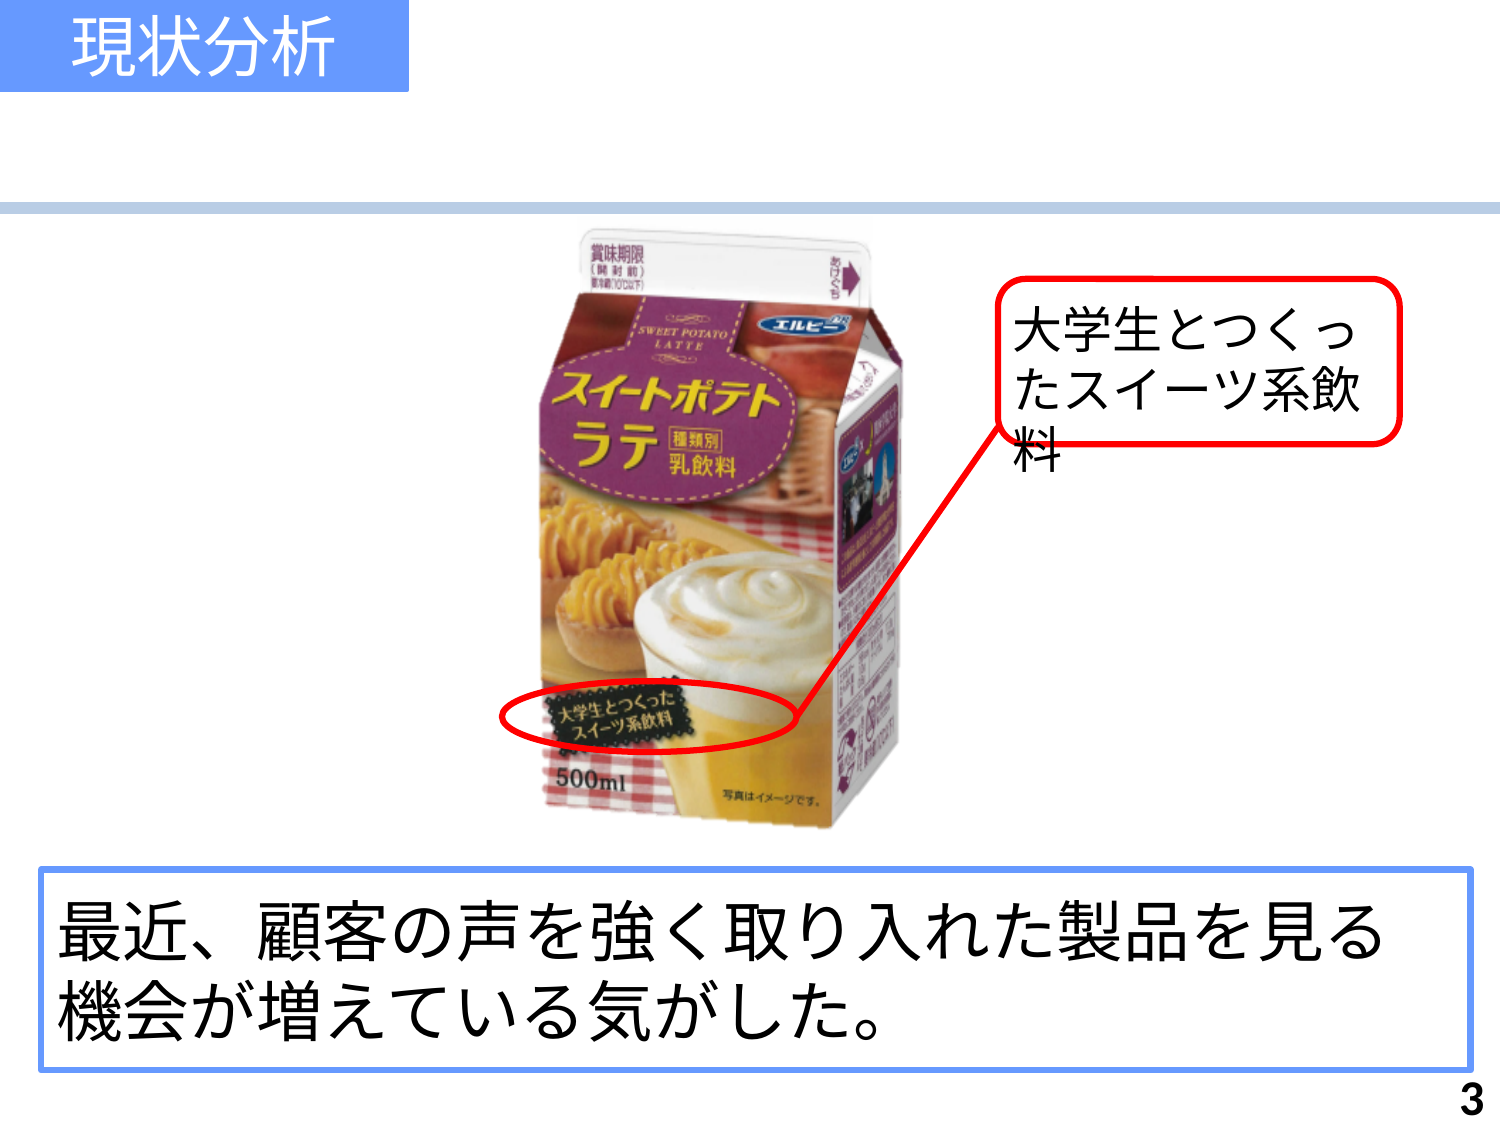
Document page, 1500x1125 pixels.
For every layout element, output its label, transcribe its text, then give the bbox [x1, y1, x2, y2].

text_box 大学生とつくったスイーツ系飲料 [1050, 290, 1424, 486]
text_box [796, 426, 999, 717]
slide_number 3 [1149, 1065, 1500, 1125]
text_box 最近、顧客の声を強く取り入れた製品を見る機会が増えている気がした。 [39, 867, 1473, 1072]
text_box [1050, 276, 1397, 290]
picture [395, 216, 1046, 838]
text_box 現状分析 [0, 0, 409, 92]
